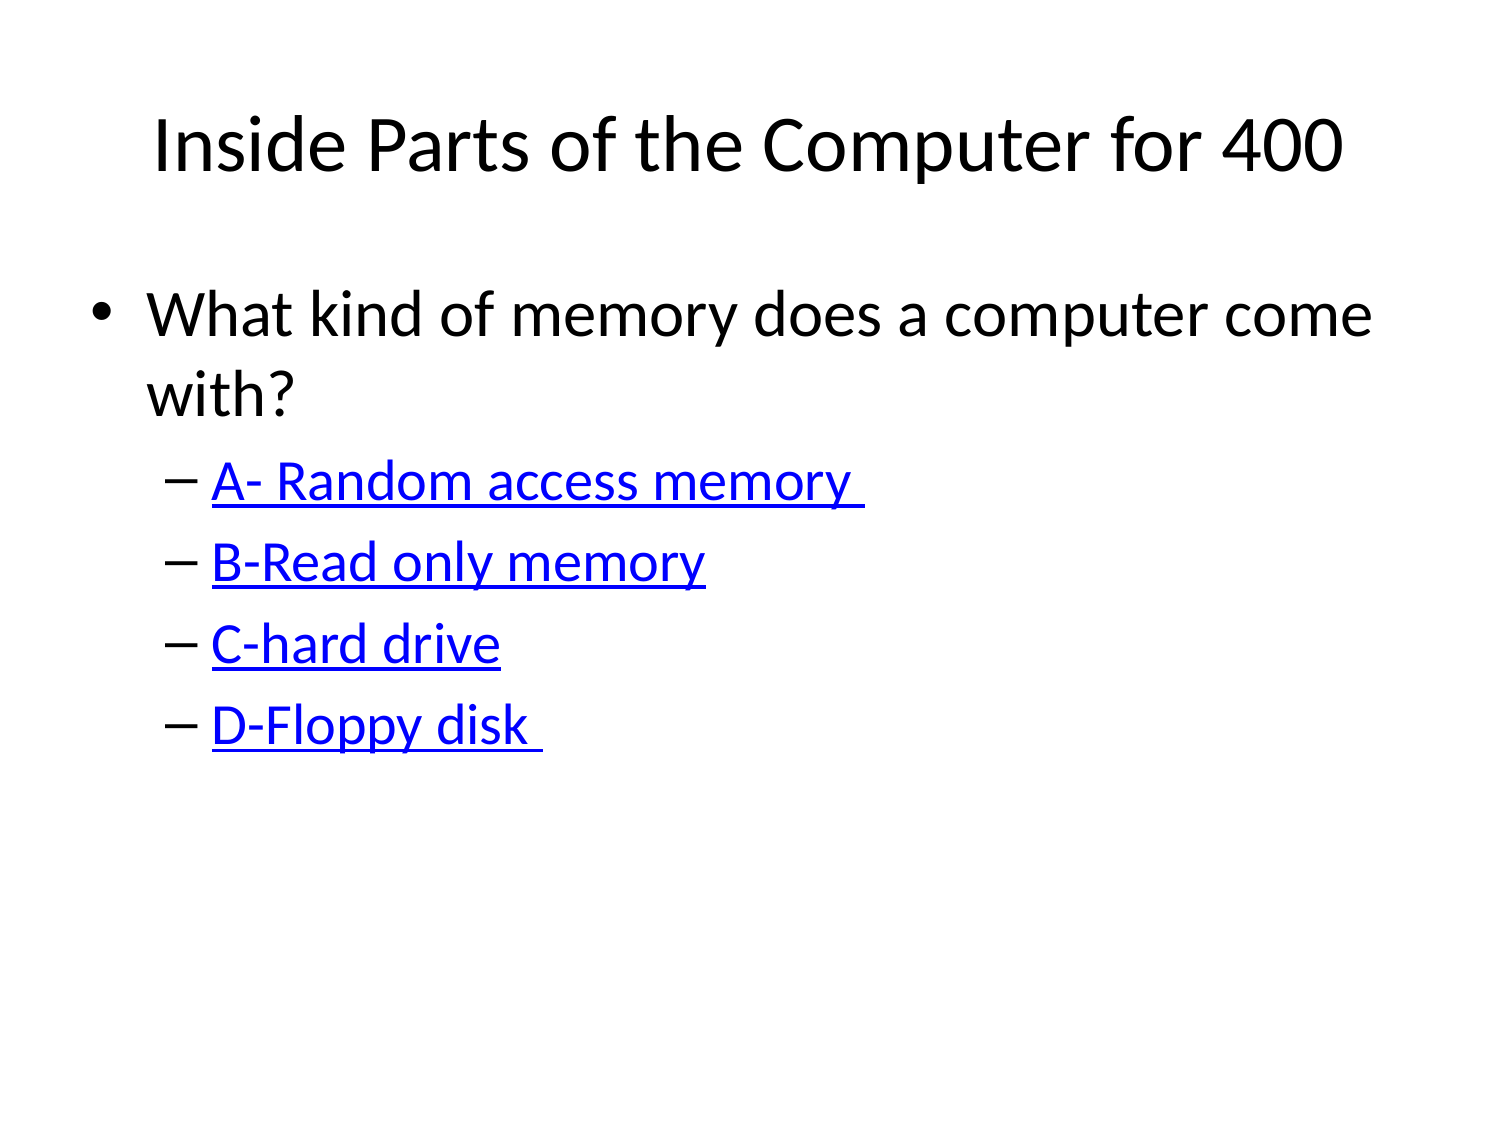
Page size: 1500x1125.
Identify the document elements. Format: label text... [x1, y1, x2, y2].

title Inside Parts of the Computer for 400 [75, 45, 1425, 233]
list What kind of memory does a computer come with? A- Random access memory B-Read only memory C-hard drive D-Floppy disk [75, 262, 1425, 1005]
